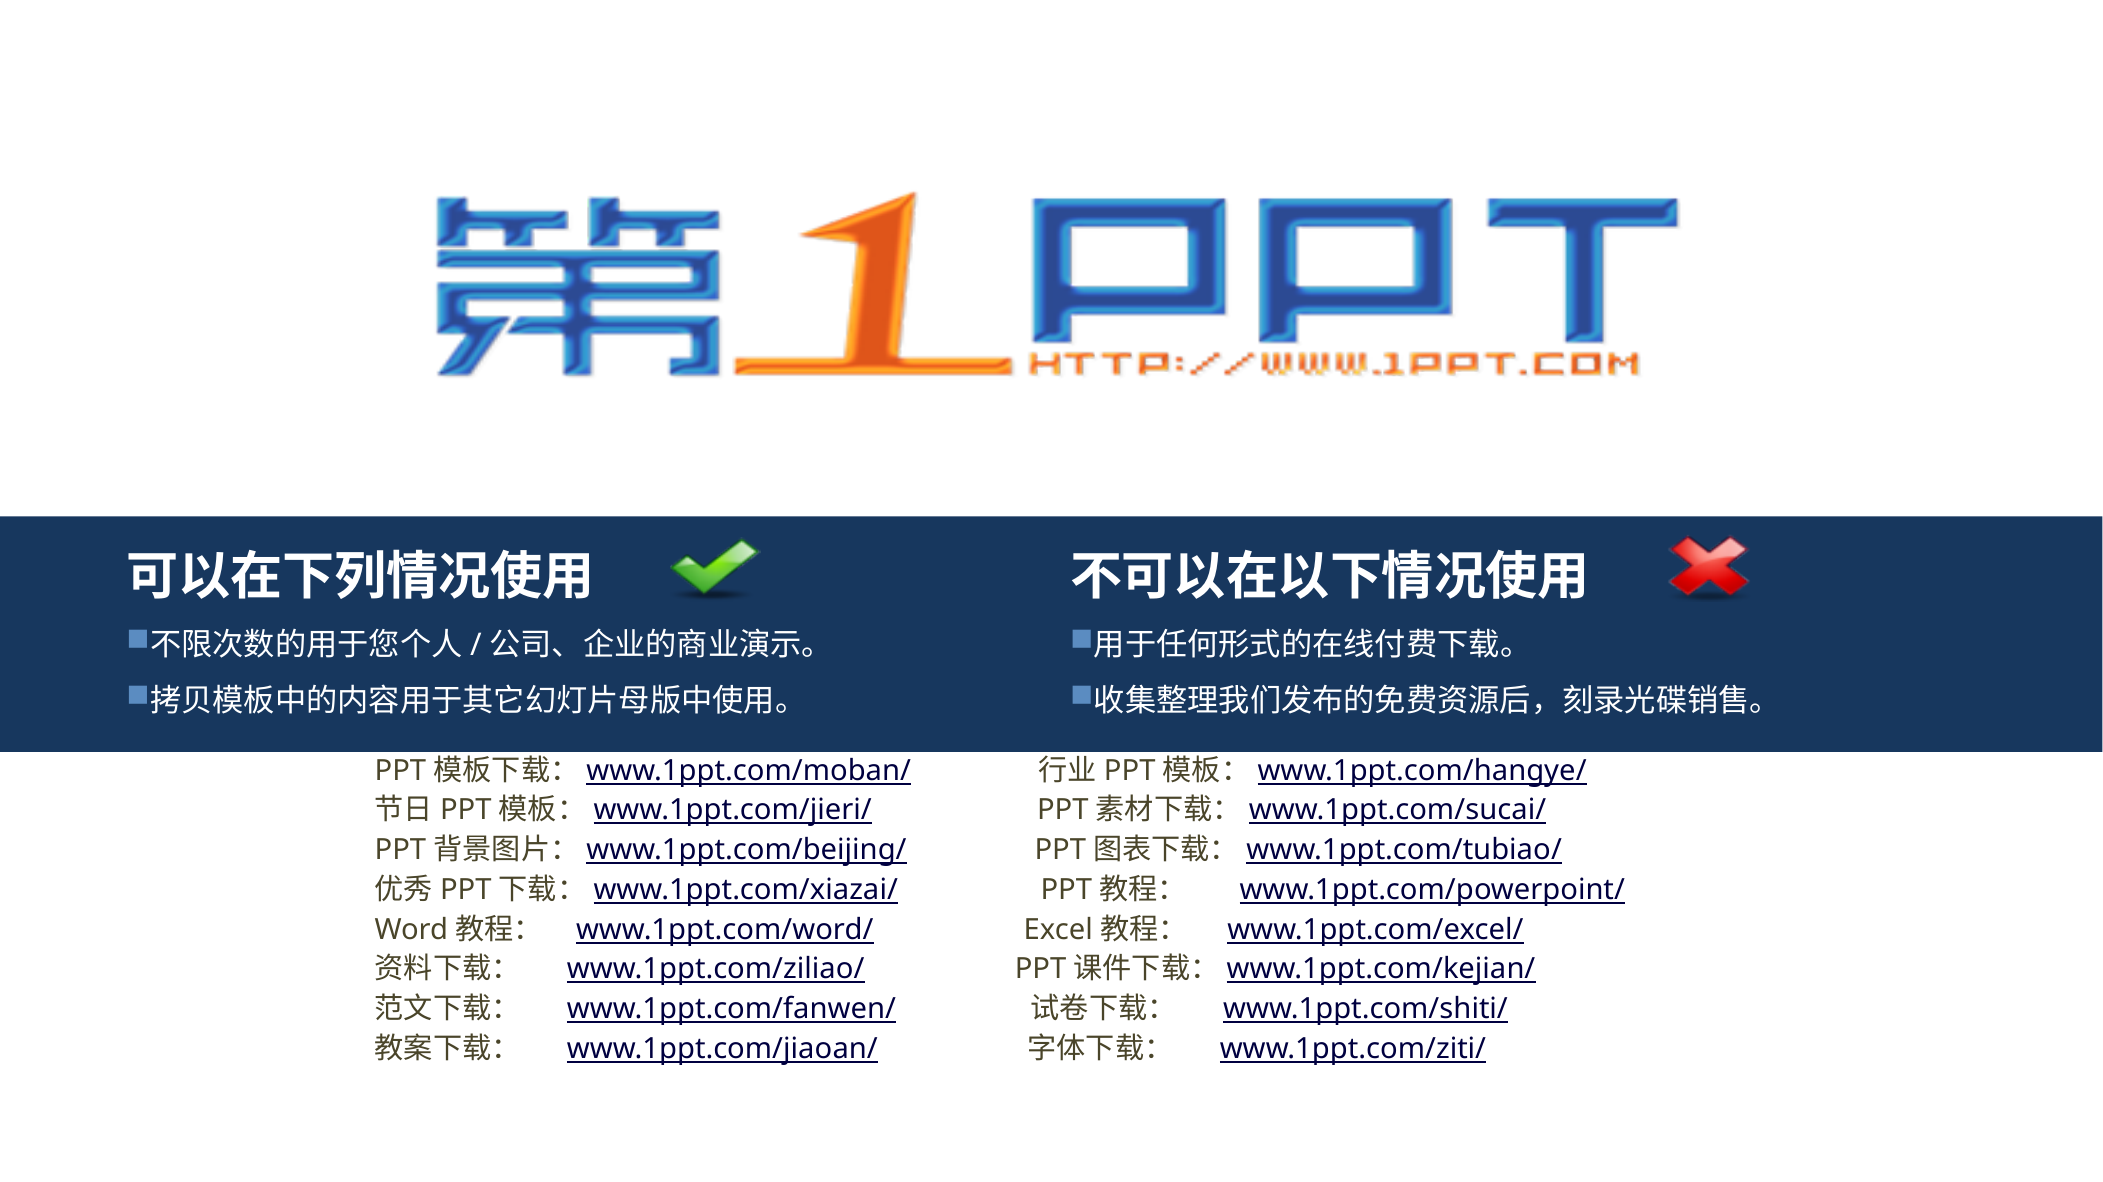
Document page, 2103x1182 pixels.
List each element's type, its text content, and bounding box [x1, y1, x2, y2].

text_box [0, 516, 2103, 752]
picture [188, 53, 1963, 517]
text_box 可以在下列情况使用 不限次数的用于您个人/公司、企业的商业演示。 拷贝模板中的内容用于其它幻灯片母版中使用。 [107, 533, 1052, 813]
picture [670, 533, 762, 602]
text_box 不可以在以下情况使用 用于任何形式的在线付费下载。 收集整理我们发布的免费资源后，刻录光碟销售。 [1051, 533, 1995, 800]
picture [1663, 533, 1755, 602]
text_box PPT模板下载：www.1ppt.com/moban/ 行业PPT模板：www.1ppt.com/hangye/ 节日PPT模板：www.1ppt.com/jieri/ PPT素材下载：www.1ppt.com/sucai/ PPT背景图片：www.1ppt.com/beijing/ PPT图表下载：www.1ppt.com/tubiao/ 优秀PPT下载：www.1ppt.com/xiazai/ PPT教程： www.1ppt.com/powerpoint/ Word教程： www.1ppt.com/word/ Excel教程： www.1ppt.com/excel/ 资料下载： www.1ppt.com/ziliao/ PPT课件下载：www.1ppt.com/kejian/ 范文下载： www.1ppt.com/fanwen/ 试卷下载： www.1ppt.com/shiti/ 教案下载： www.1ppt.com/jiaoan/ 字体下载： www.1ppt.com/ziti/ [354, 800, 1842, 1058]
